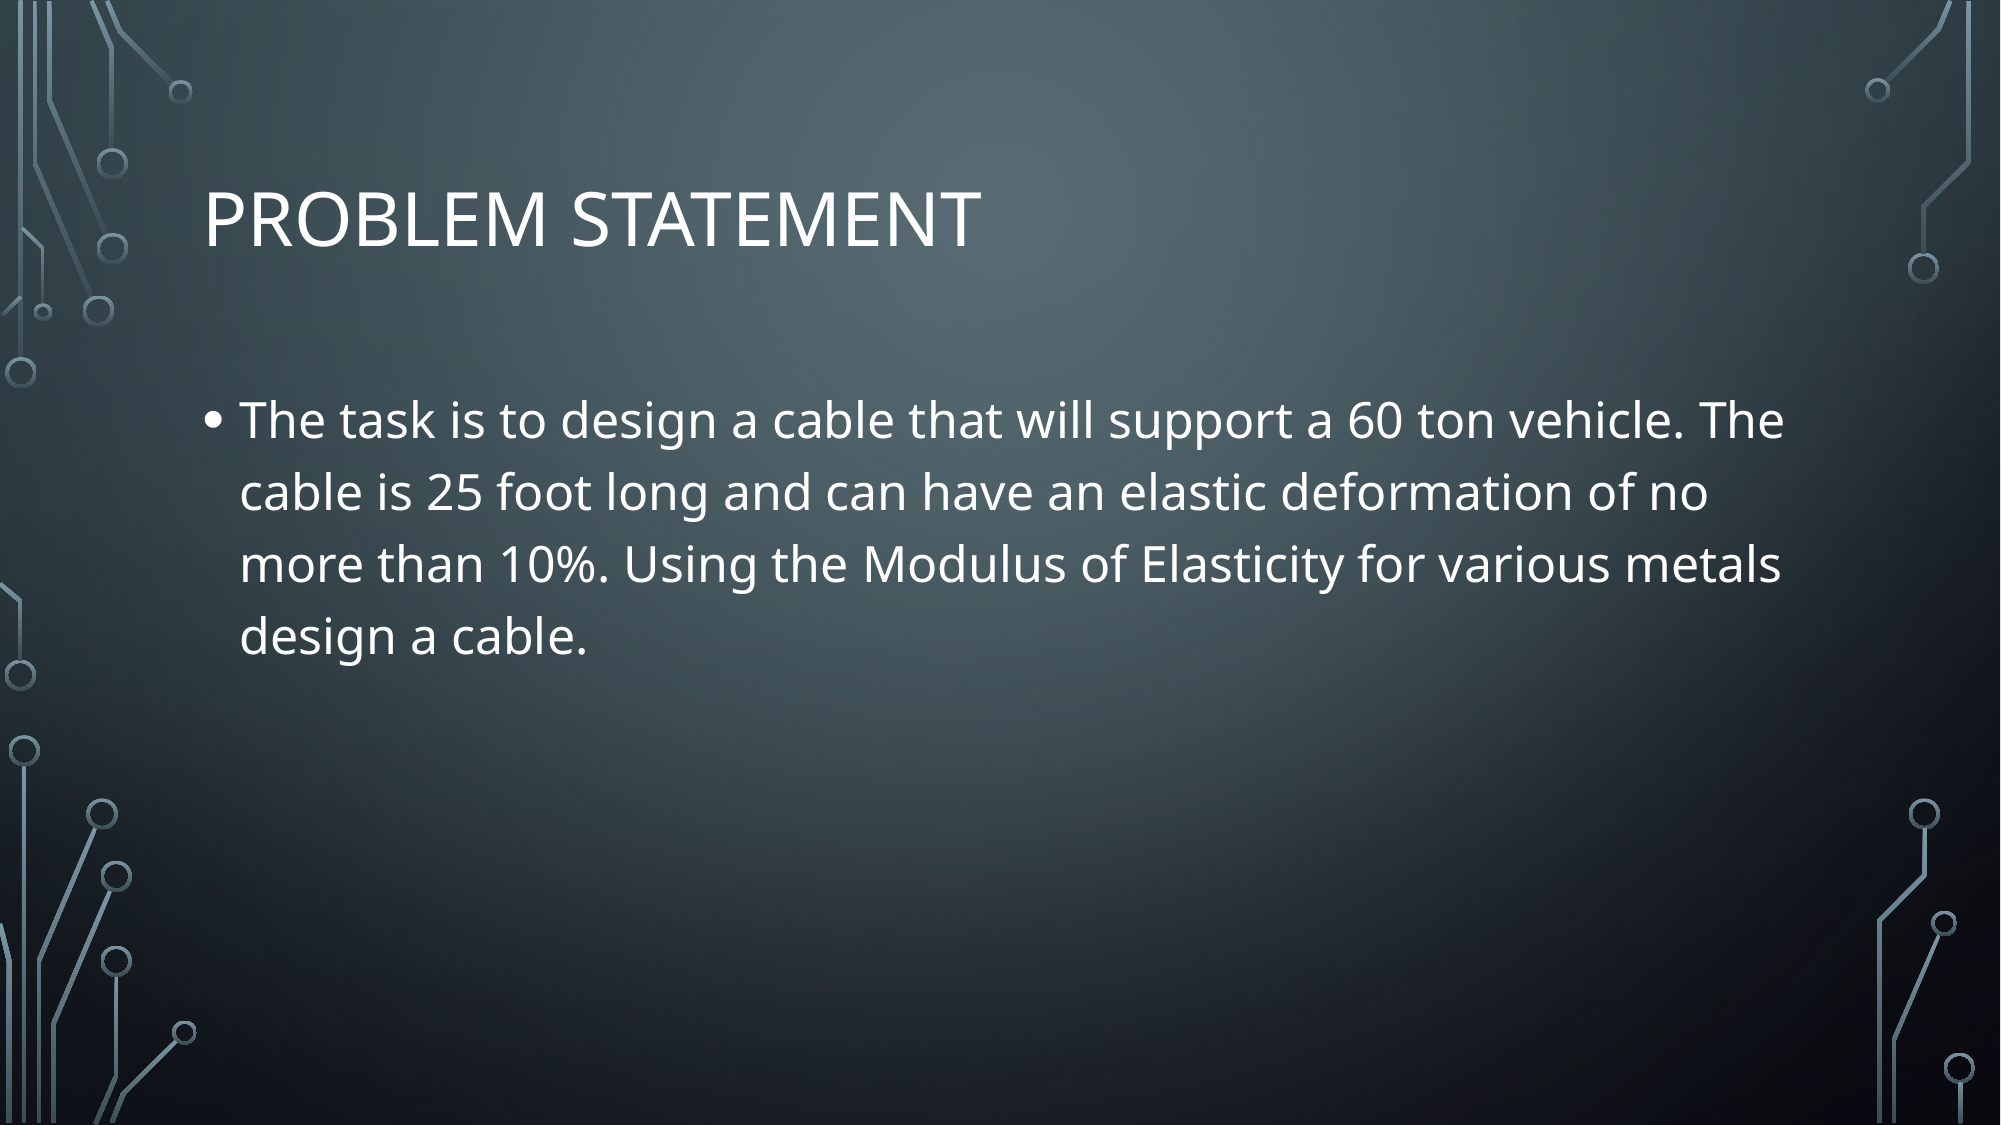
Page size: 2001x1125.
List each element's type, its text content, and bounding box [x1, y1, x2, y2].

list The task is to design a cable that will support a 60 ton vehicle. The cable is 25 foot long and can have an elastic deformation of no more than 10%. Using the Modulus of Elasticity for various metals design a cable. [187, 369, 1813, 950]
title Problem Statement [187, 101, 1813, 344]
